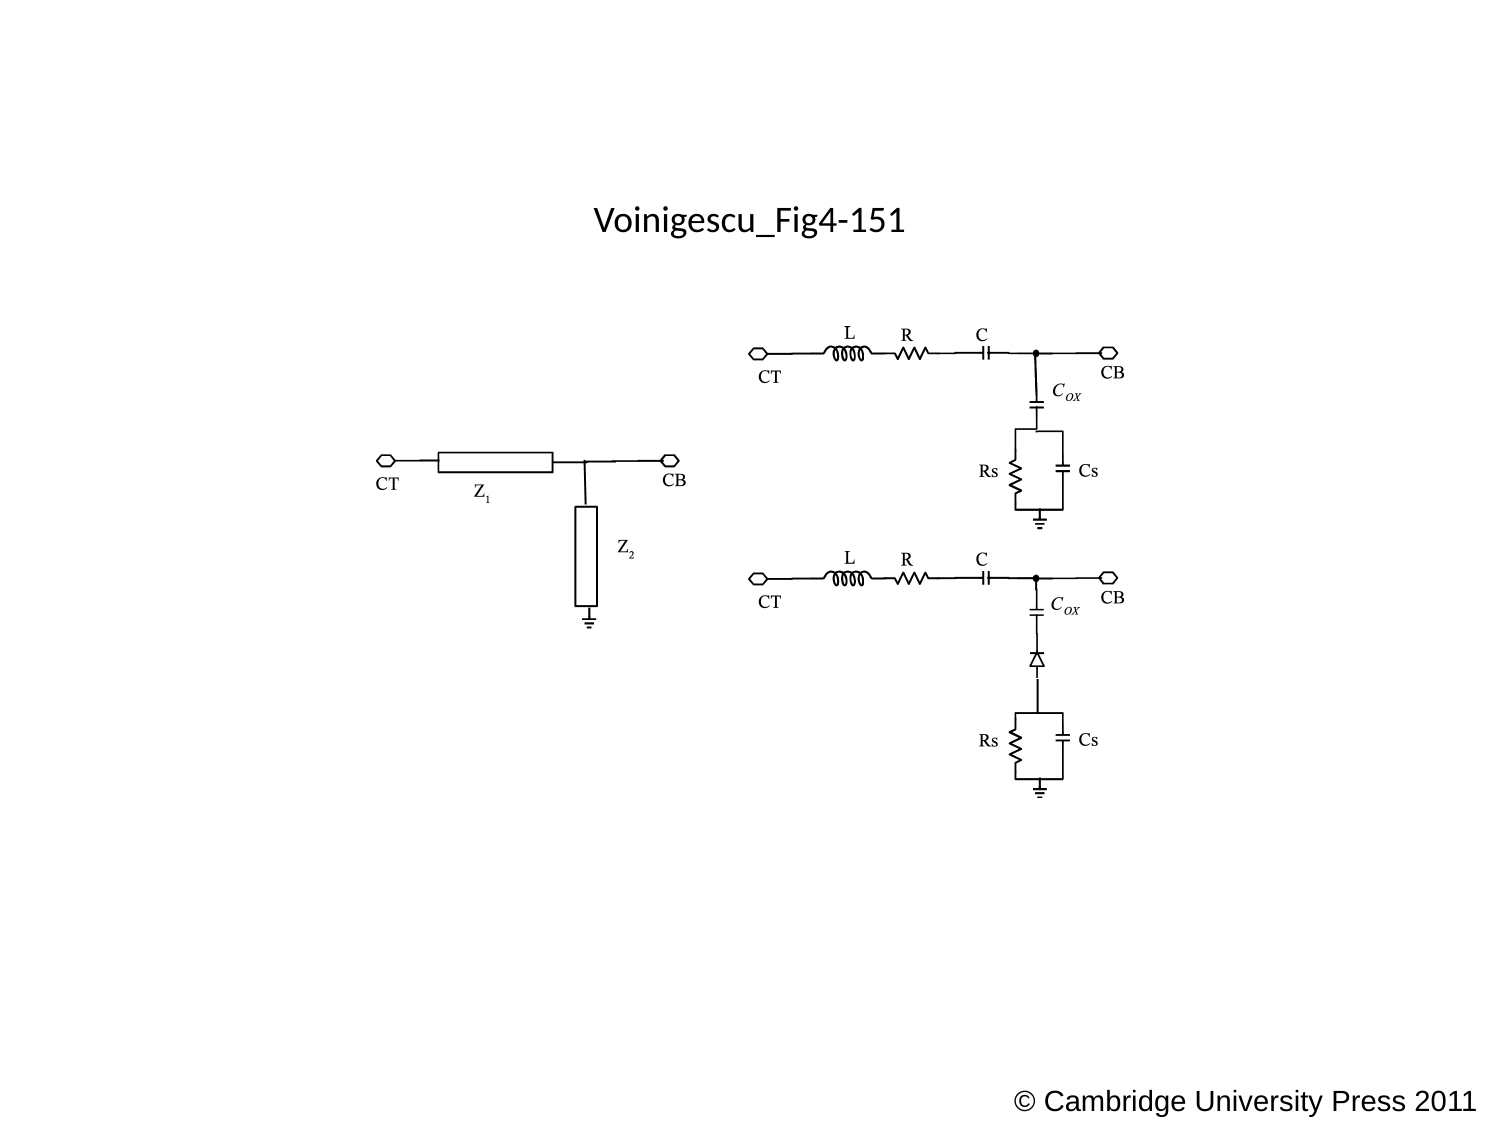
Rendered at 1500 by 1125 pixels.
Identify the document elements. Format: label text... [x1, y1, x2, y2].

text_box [375, 187, 1125, 799]
text_box © Cambridge University Press 2011 [907, 1074, 1493, 1125]
